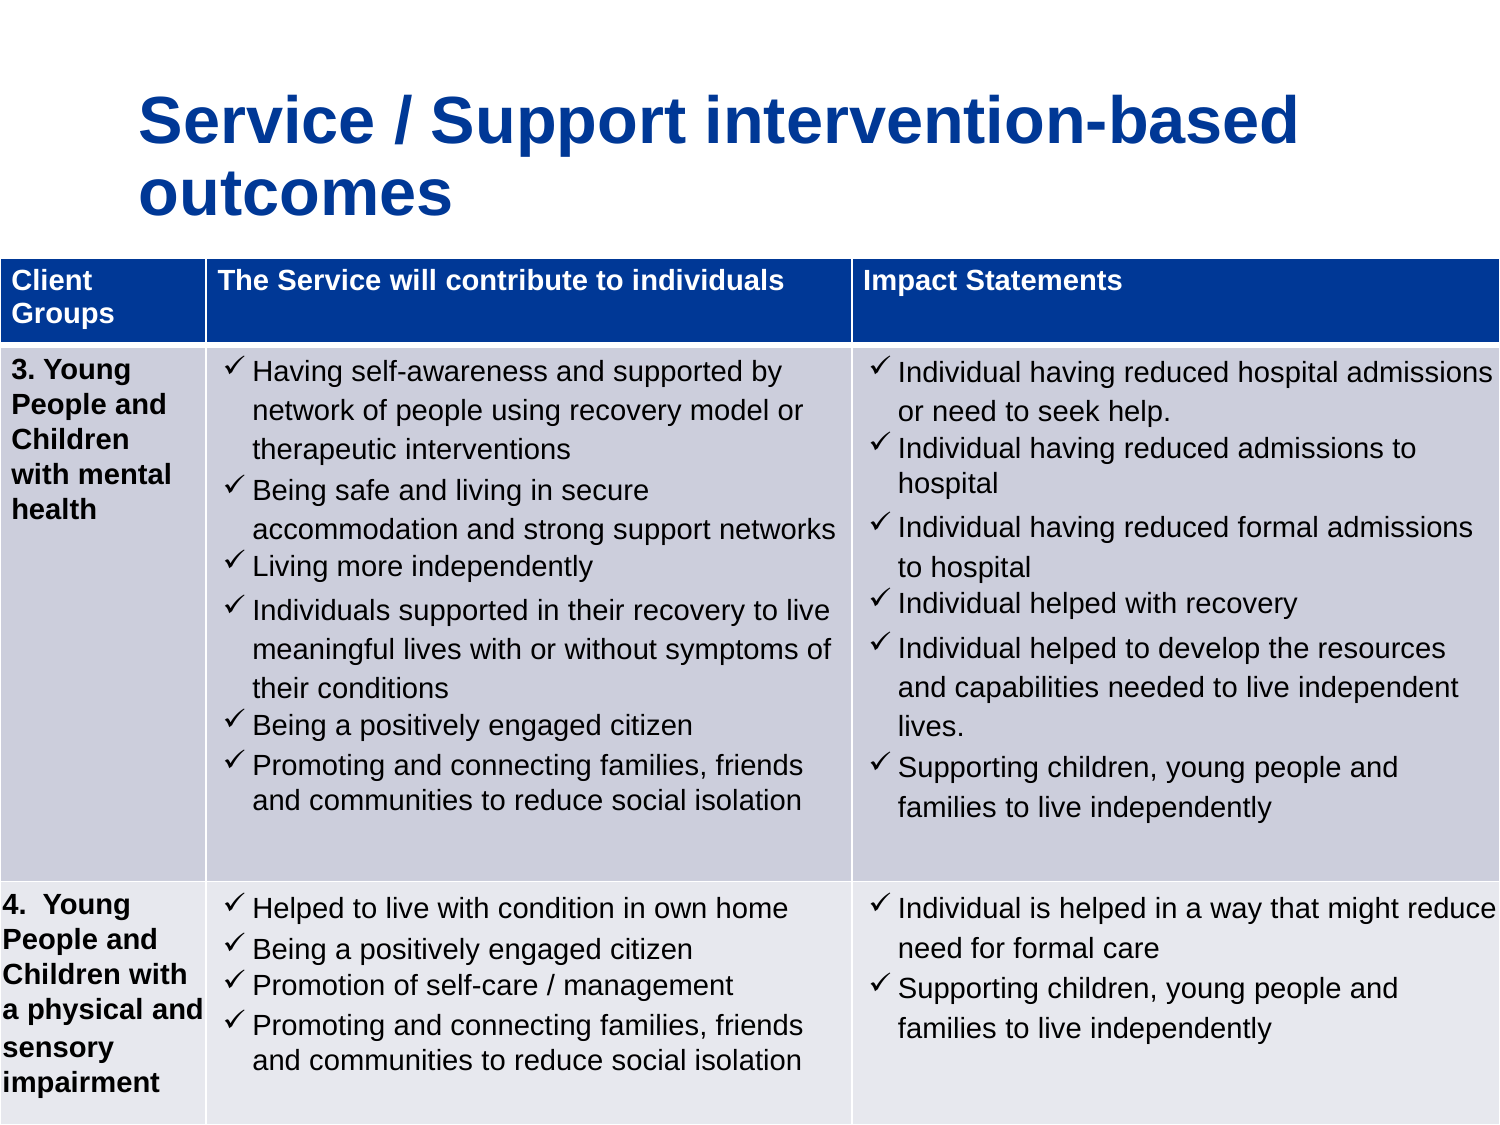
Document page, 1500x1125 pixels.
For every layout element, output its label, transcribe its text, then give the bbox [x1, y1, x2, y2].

table_cell Individual having reduced hospital admissions or need to seek help. Individual having reduced admissions to hospital Individual having reduced formal admissions to hospital Individual helped with recovery Individual helped to develop the resources and capabilities needed to live independent lives. Supporting children, young people and families to live independently [853, 348, 1499, 881]
table_cell 4. Young People and Children with a physical and sensory impairment [1, 882, 205, 1124]
table_cell Helped to live with condition in own home Being a positively engaged citizen Promotion of self-care / management Promoting and connecting families, friends and communities to reduce social isolation [207, 882, 851, 1124]
table_cell Individual is helped in a way that might reduce need for formal care Supporting children, young people and families to live independently [853, 882, 1499, 1124]
table_cell 3. Young People and Children with mental health [1, 348, 205, 881]
table_header Client Groups [1, 259, 205, 342]
table_header The Service will contribute to individuals [207, 259, 851, 342]
table_cell Having self-awareness and supported by network of people using recovery model or therapeutic interventions Being safe and living in secure accommodation and strong support networks Living more independently Individuals supported in their recovery to live meaningful lives with or without symptoms of their conditions Being a positively engaged citizen Promoting and connecting families, friends and communities to reduce social isolation [207, 348, 851, 881]
table_header Impact Statements [853, 259, 1499, 342]
title Service / Support intervention-based outcomes [123, 78, 1376, 240]
picture [0, 0, 1500, 257]
